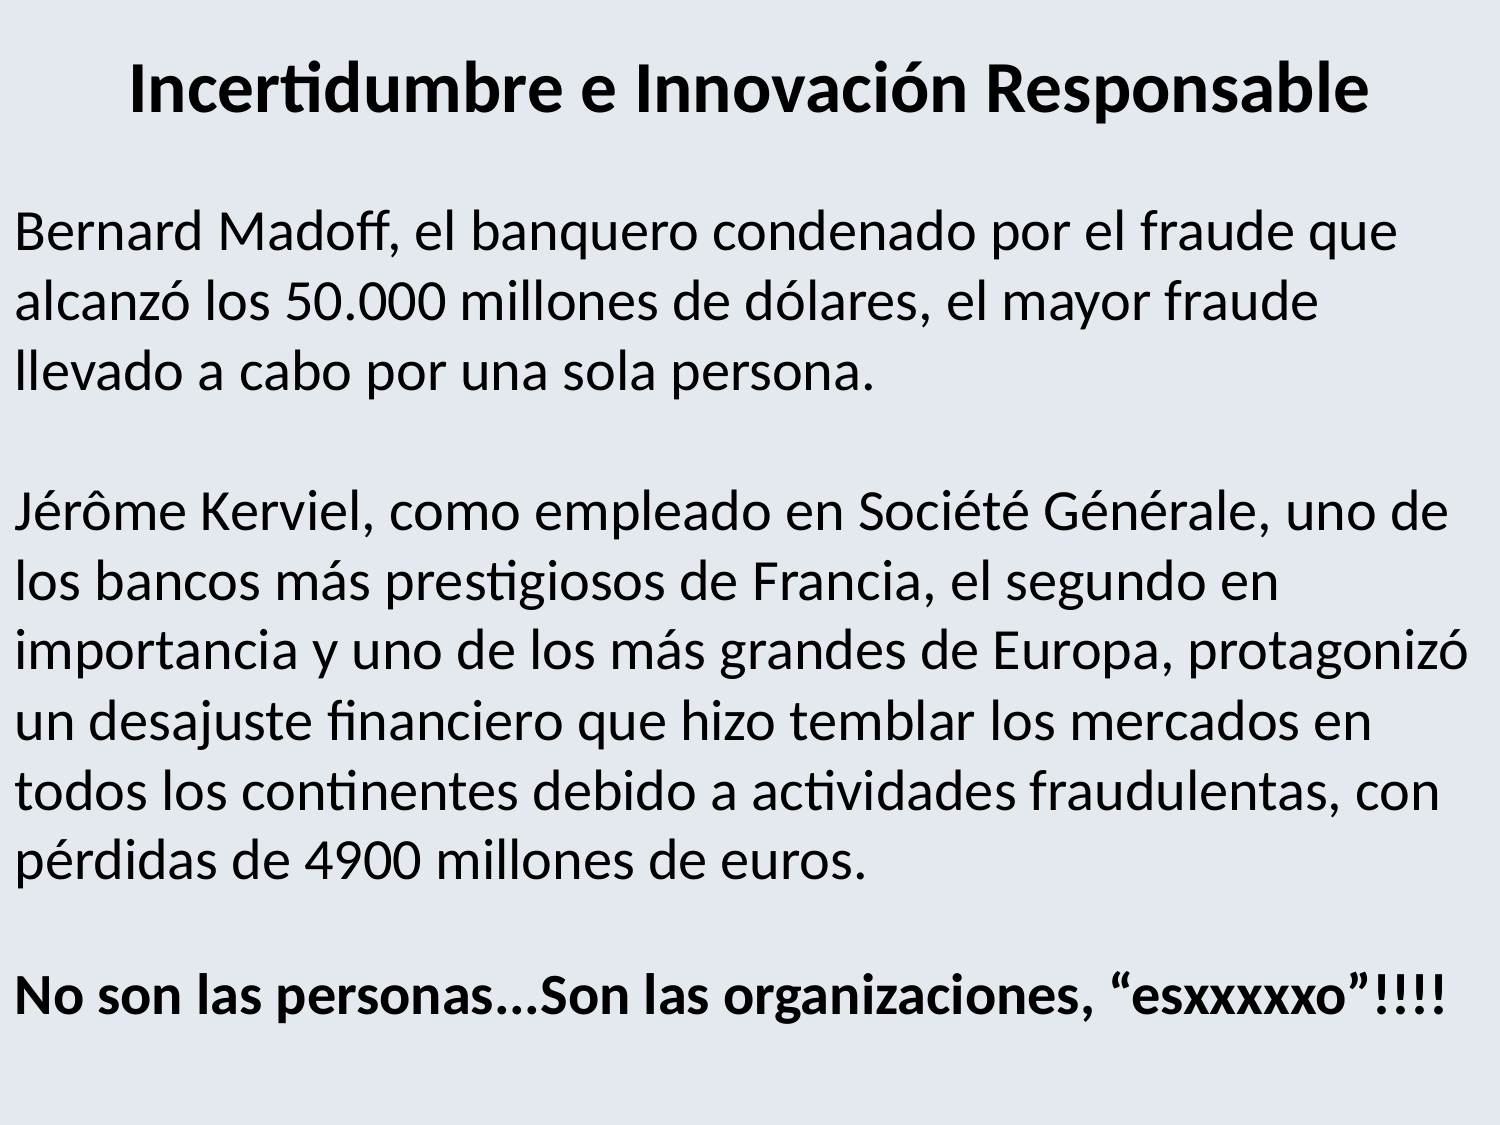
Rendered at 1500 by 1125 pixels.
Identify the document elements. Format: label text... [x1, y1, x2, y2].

text_box Bernard Madoff, el banquero condenado por el fraude que alcanzó los 50.000 millones de dólares, el mayor fraude llevado a cabo por una sola persona. Jérôme Kerviel, como empleado en Société Générale, uno de los bancos más prestigiosos de Francia, el segundo en importancia y uno de los más grandes de Europa, protagonizó un desajuste financiero que hizo temblar los mercados en todos los continentes debido a actividades fraudulentas, con pérdidas de 4900 millones de euros. No son las personas...Son las organizaciones, “esxxxxxo”!!!! [0, 184, 1500, 1099]
title Incertidumbre e Innovación Responsable [0, 4, 1500, 161]
